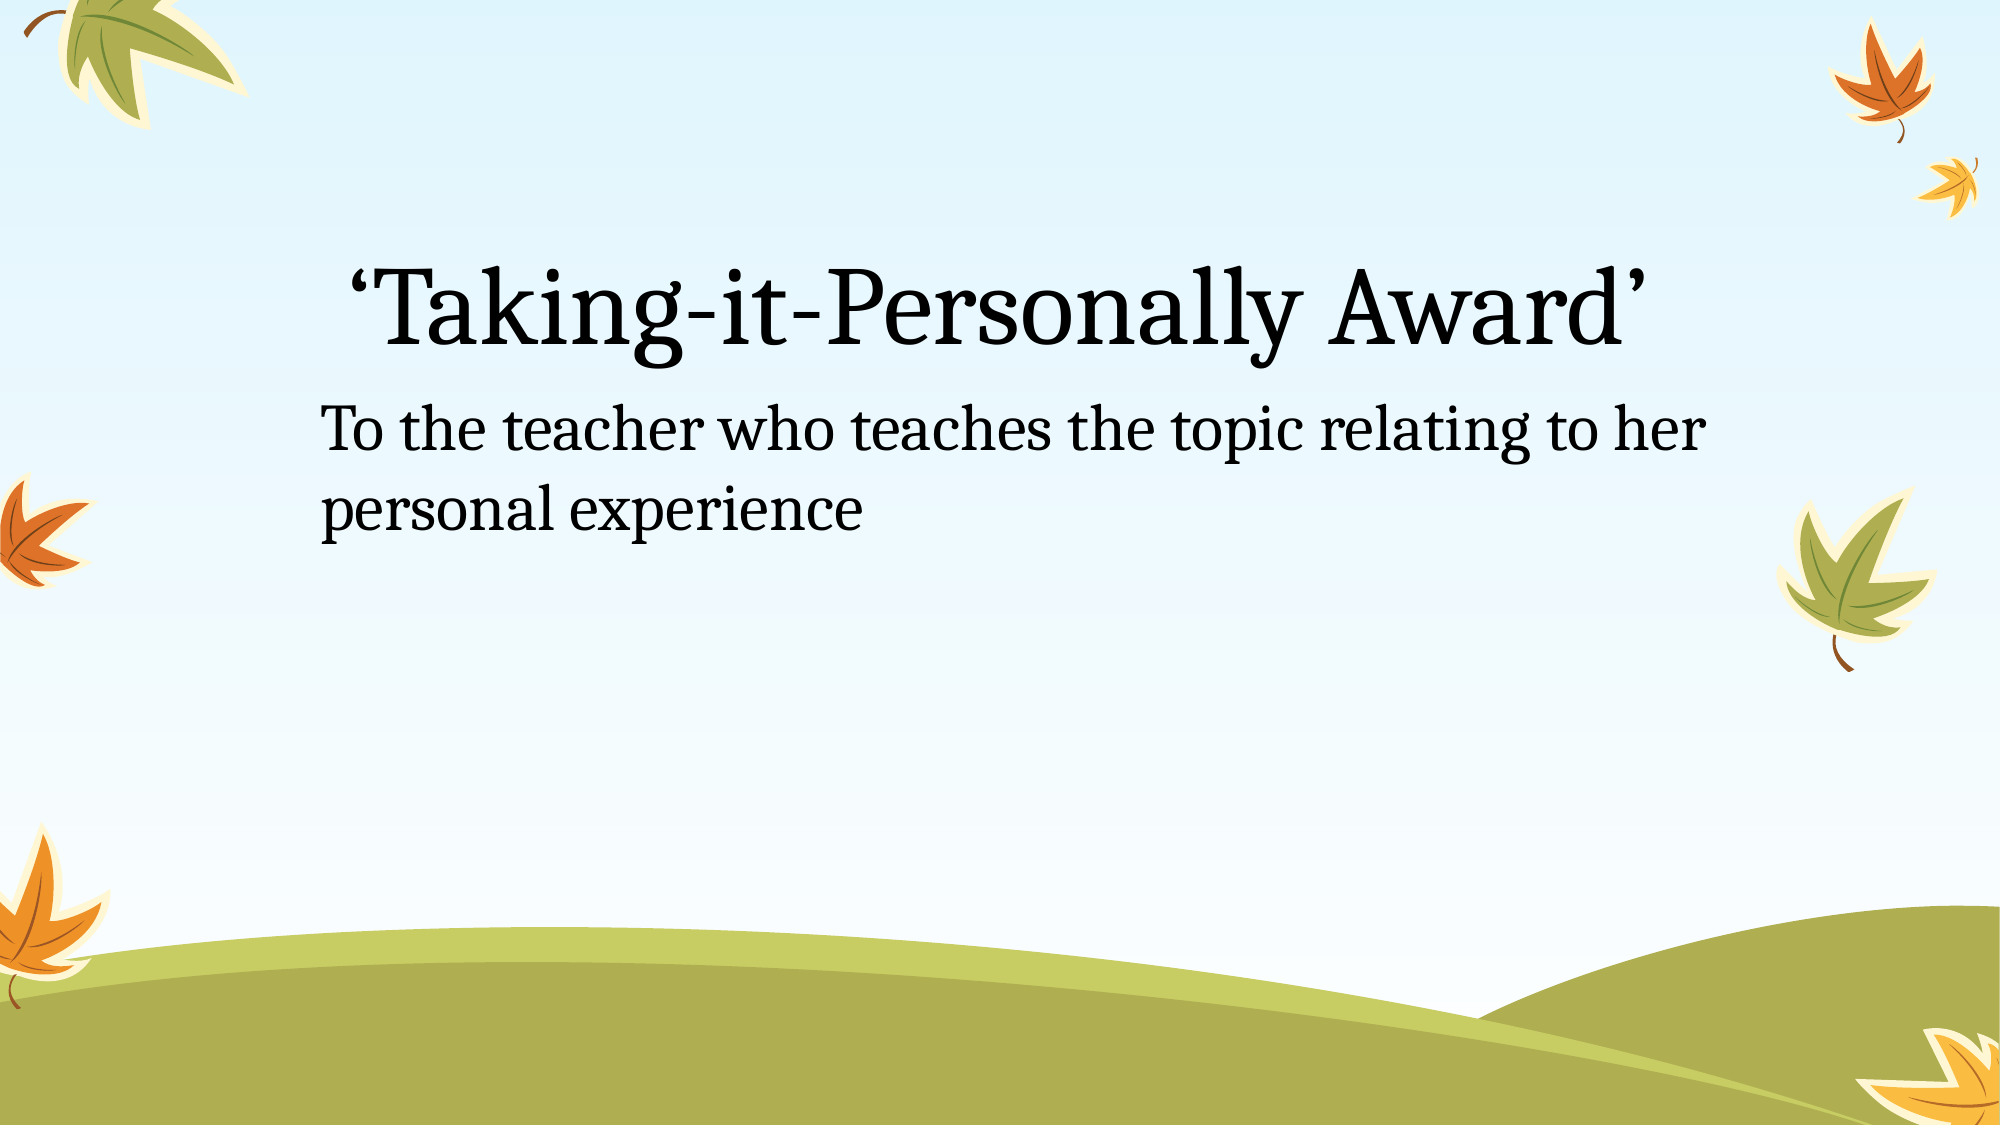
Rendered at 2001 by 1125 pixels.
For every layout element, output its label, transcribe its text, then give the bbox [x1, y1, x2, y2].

title ‘Taking-it-Personally Award’ [249, 173, 1749, 377]
text_box To the teacher who teaches the topic relating to her personal experience [305, 376, 1790, 551]
